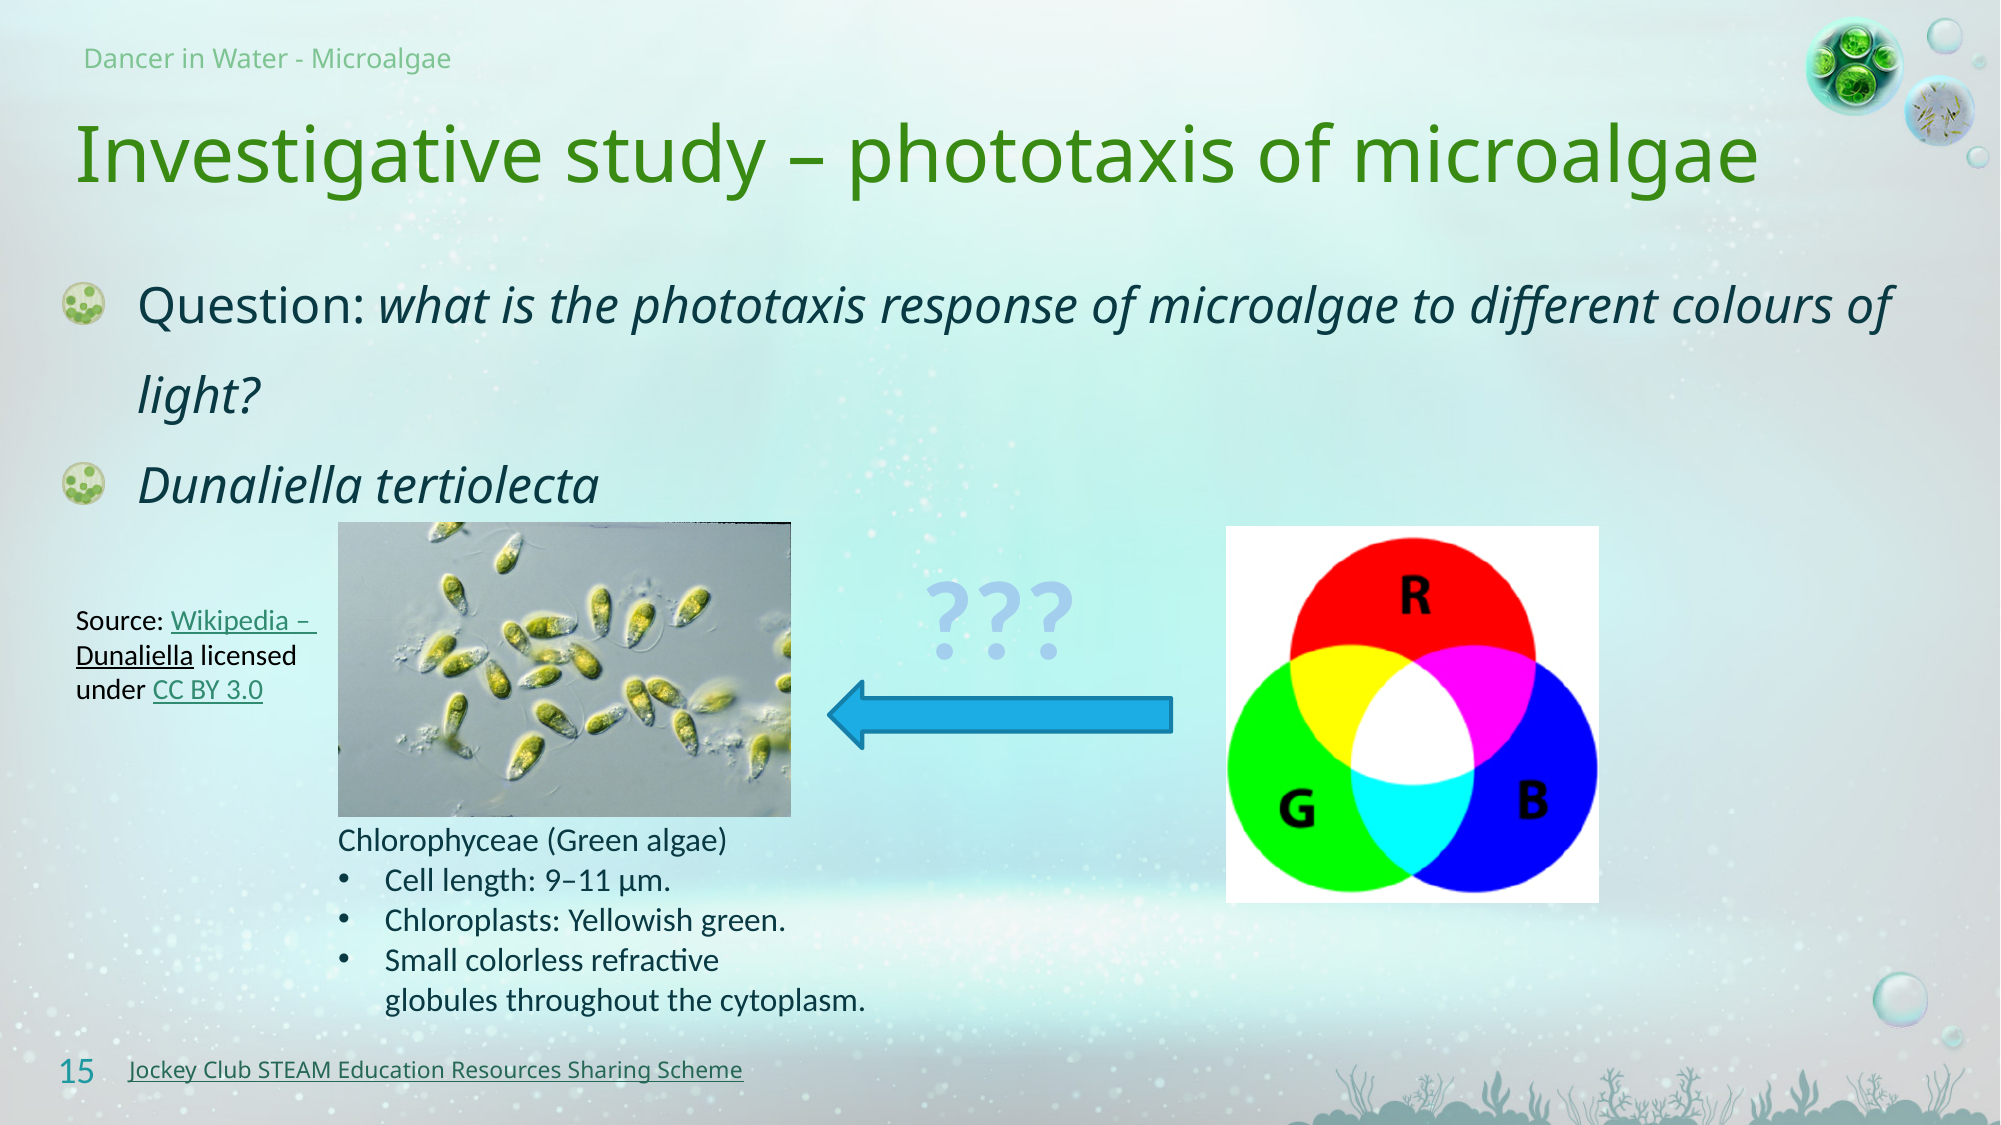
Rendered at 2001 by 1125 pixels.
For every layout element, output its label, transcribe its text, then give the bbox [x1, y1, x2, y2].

slide_number 15 [35, 1038, 118, 1099]
list Question: what is the phototaxis response of microalgae to different colours of light? Dunaliella tertiolecta [47, 236, 1939, 995]
text_box Chlorophyceae (Green algae) Cell length: 9–11 μm. Chloroplasts: Yellowish green. Small colorless refractive globules throughout the cytoplasm. [338, 818, 933, 1018]
text_box Source: Wikipedia – Dunaliella licensed under CC BY 3.0 [61, 593, 332, 714]
text_box [826, 679, 1174, 751]
text_box ??? [906, 539, 1094, 690]
picture [0, 0, 2001, 1125]
title Investigative study – phototaxis of microalgae [61, 96, 1792, 229]
